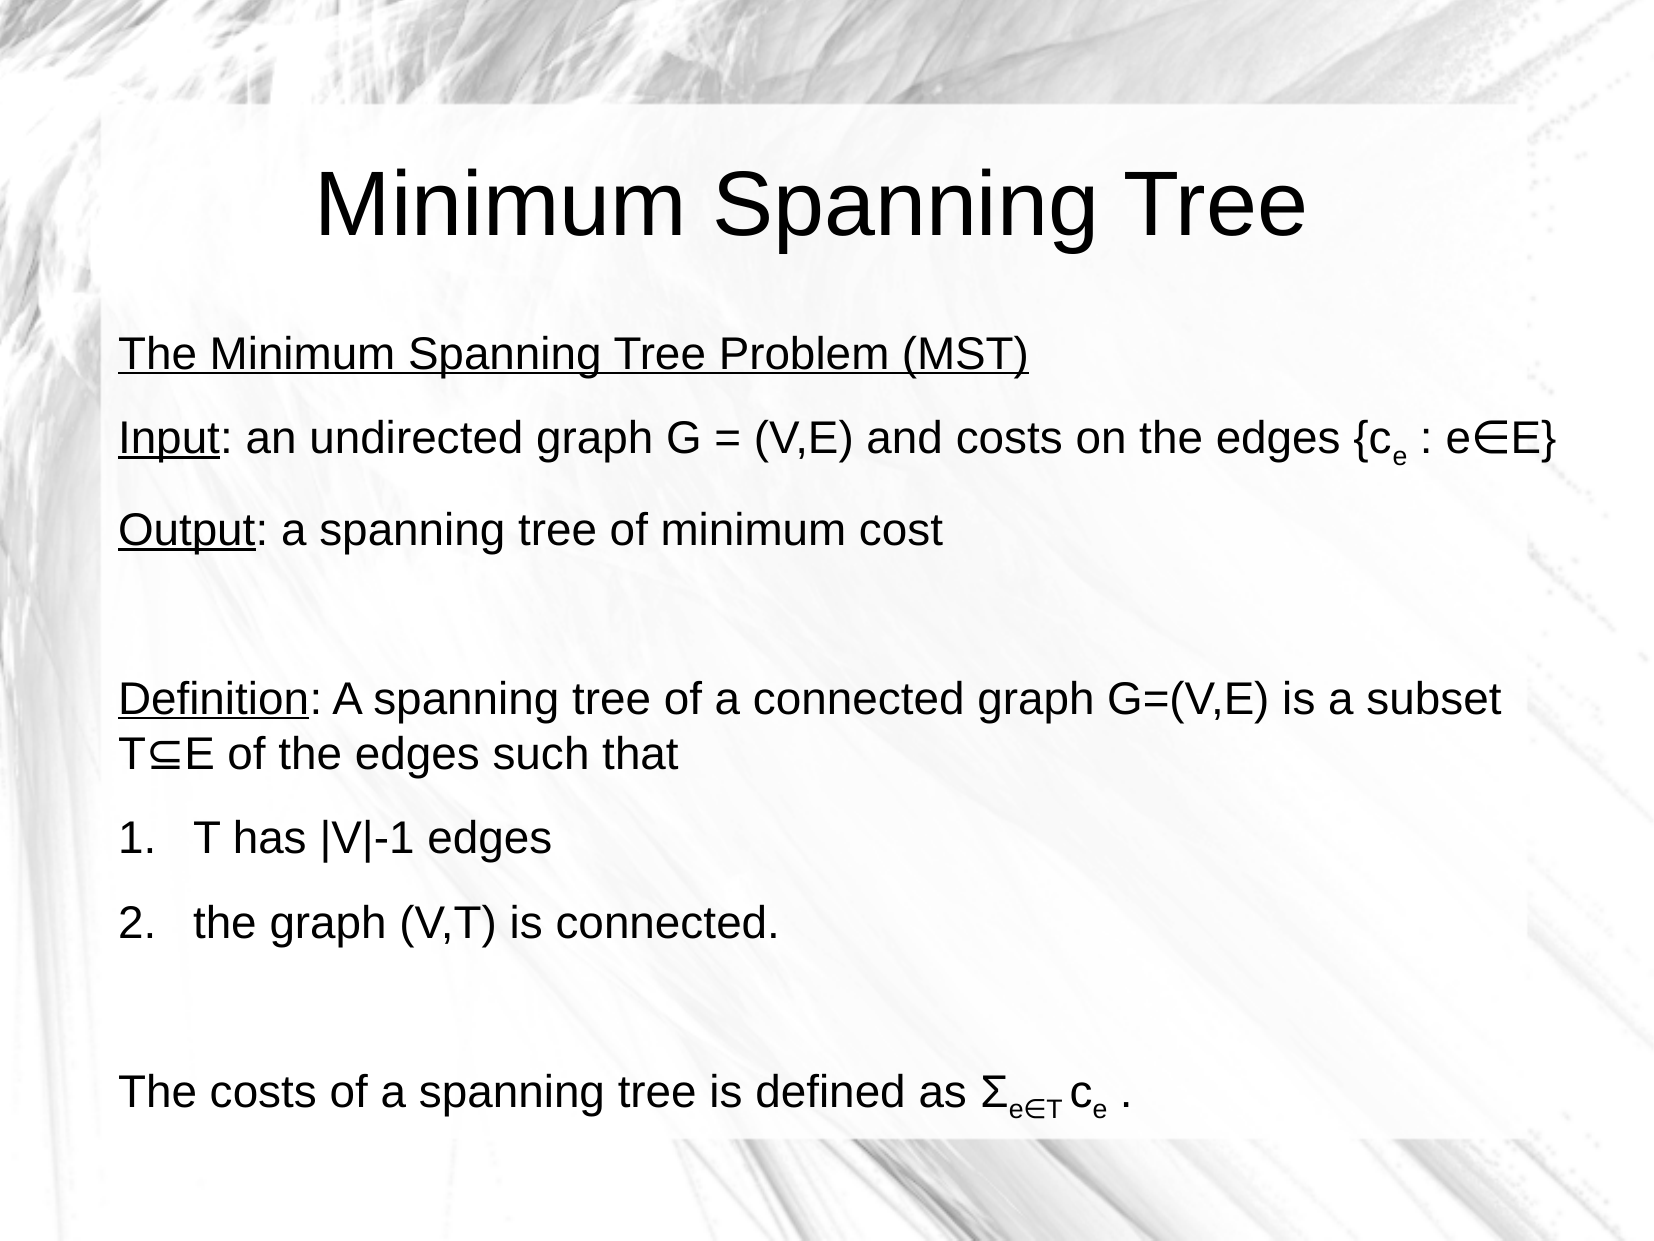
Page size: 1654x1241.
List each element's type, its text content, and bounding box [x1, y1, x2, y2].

list The Minimum Spanning Tree Problem (MST) Input: an undirected graph G = (V,E) and costs on the edges {ce : e∈E} Output: a spanning tree of minimum cost Definition: A spanning tree of a connected graph G=(V,E) is a subset T⊆E of the edges such that T has |V|-1 edges the graph (V,T) is connected. The costs of a spanning tree is defined as Σe∈T ce . [118, 319, 1571, 1109]
title Minimum Spanning Tree [118, 93, 1506, 299]
picture [0, 0, 1654, 1241]
